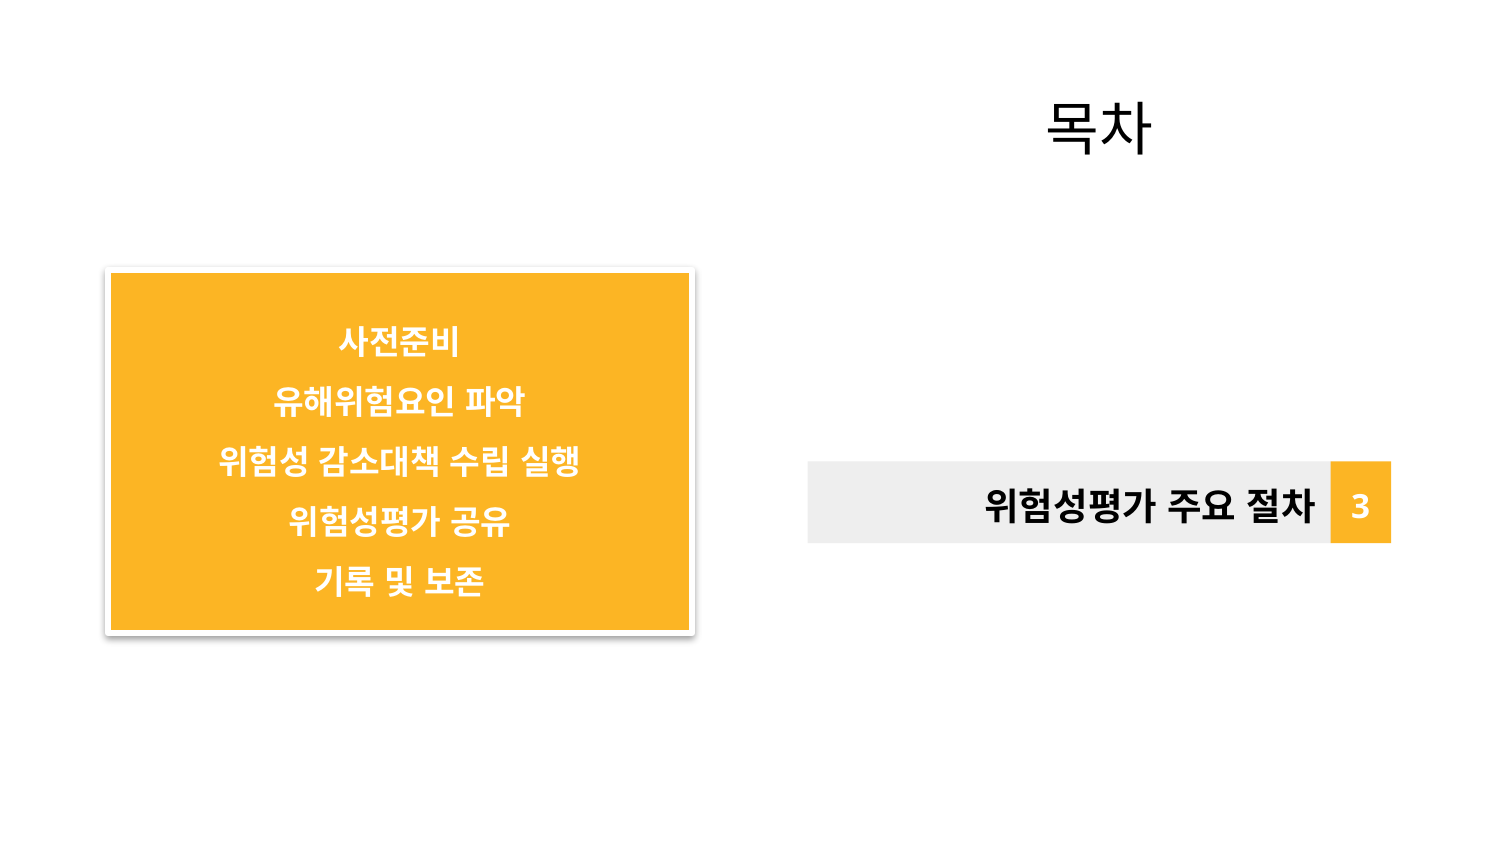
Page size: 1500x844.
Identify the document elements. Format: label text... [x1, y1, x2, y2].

text_box 위험성평가 주요 절차 [807, 461, 1330, 544]
text_box 사전준비 유해위험요인 파악 위험성 감소대책 수립 실행 위험성평가 공유 기록 및 보존 [105, 267, 695, 636]
text_box 3 [1330, 461, 1392, 544]
title 목차 [806, 88, 1392, 167]
